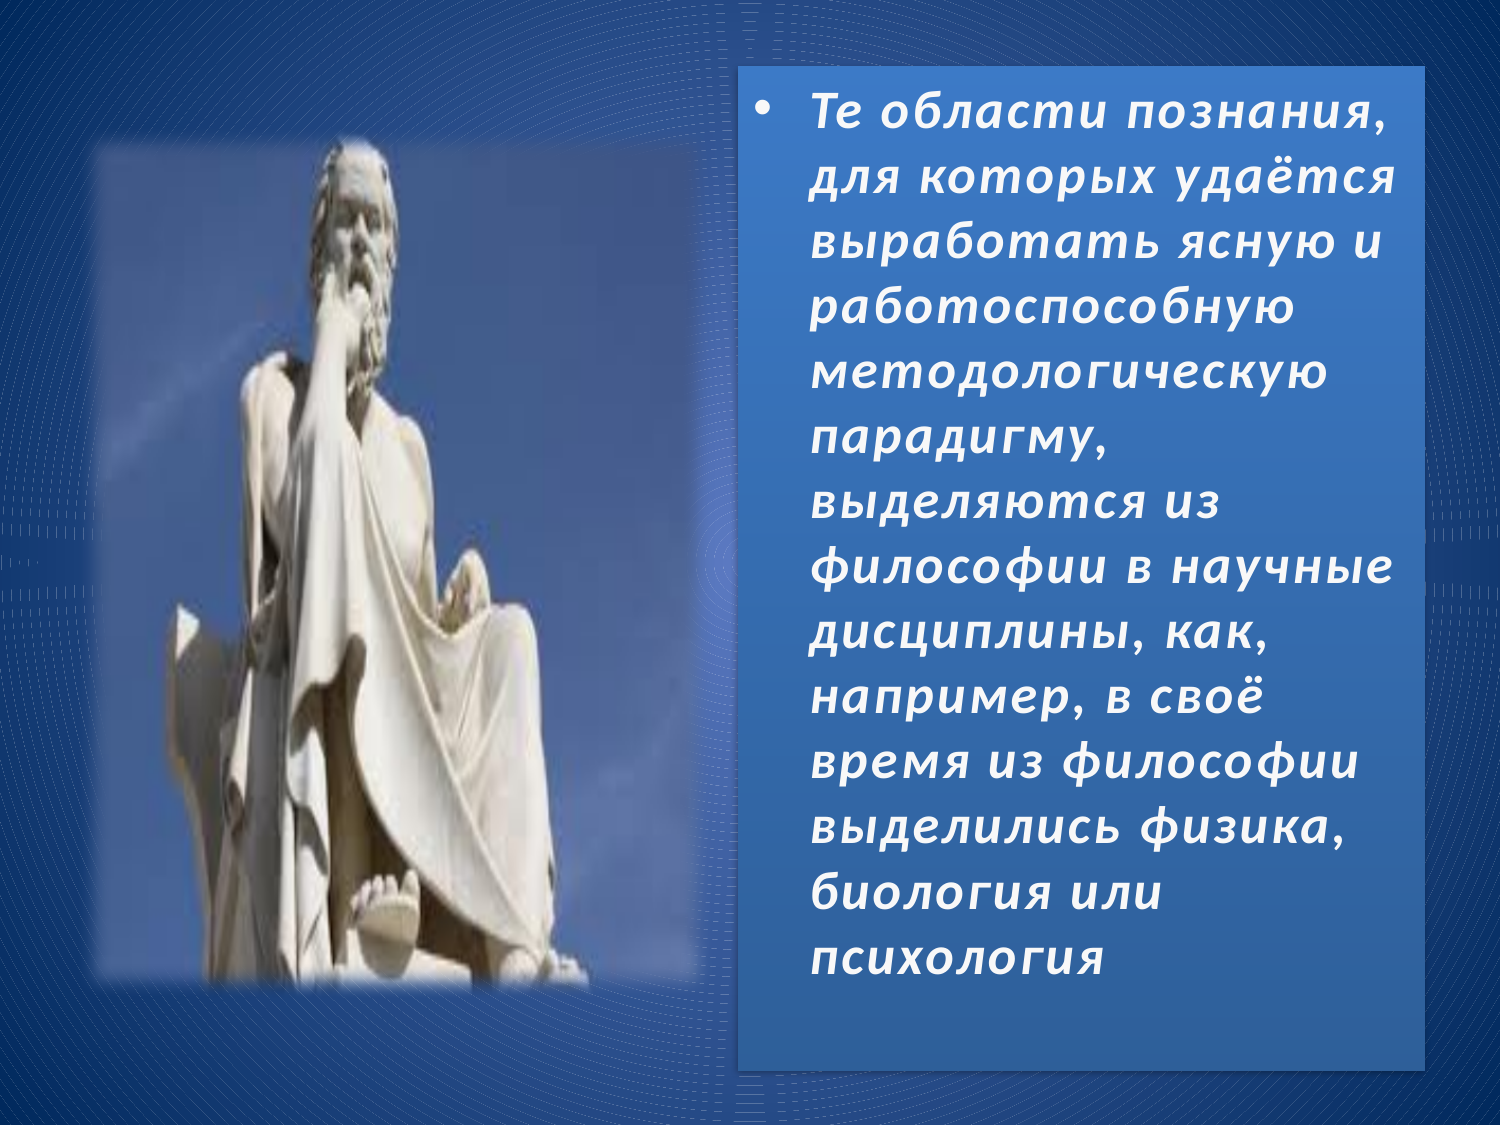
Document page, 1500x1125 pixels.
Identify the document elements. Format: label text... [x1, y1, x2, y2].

list Те области познания, для которых удаётся выработать ясную и работоспособную методологическую парадигму, выделяются из философии в научные дисциплины, как, например, в своё время из философии выделились физика, биология или психология [737, 66, 1426, 1071]
picture [76, 125, 715, 1000]
